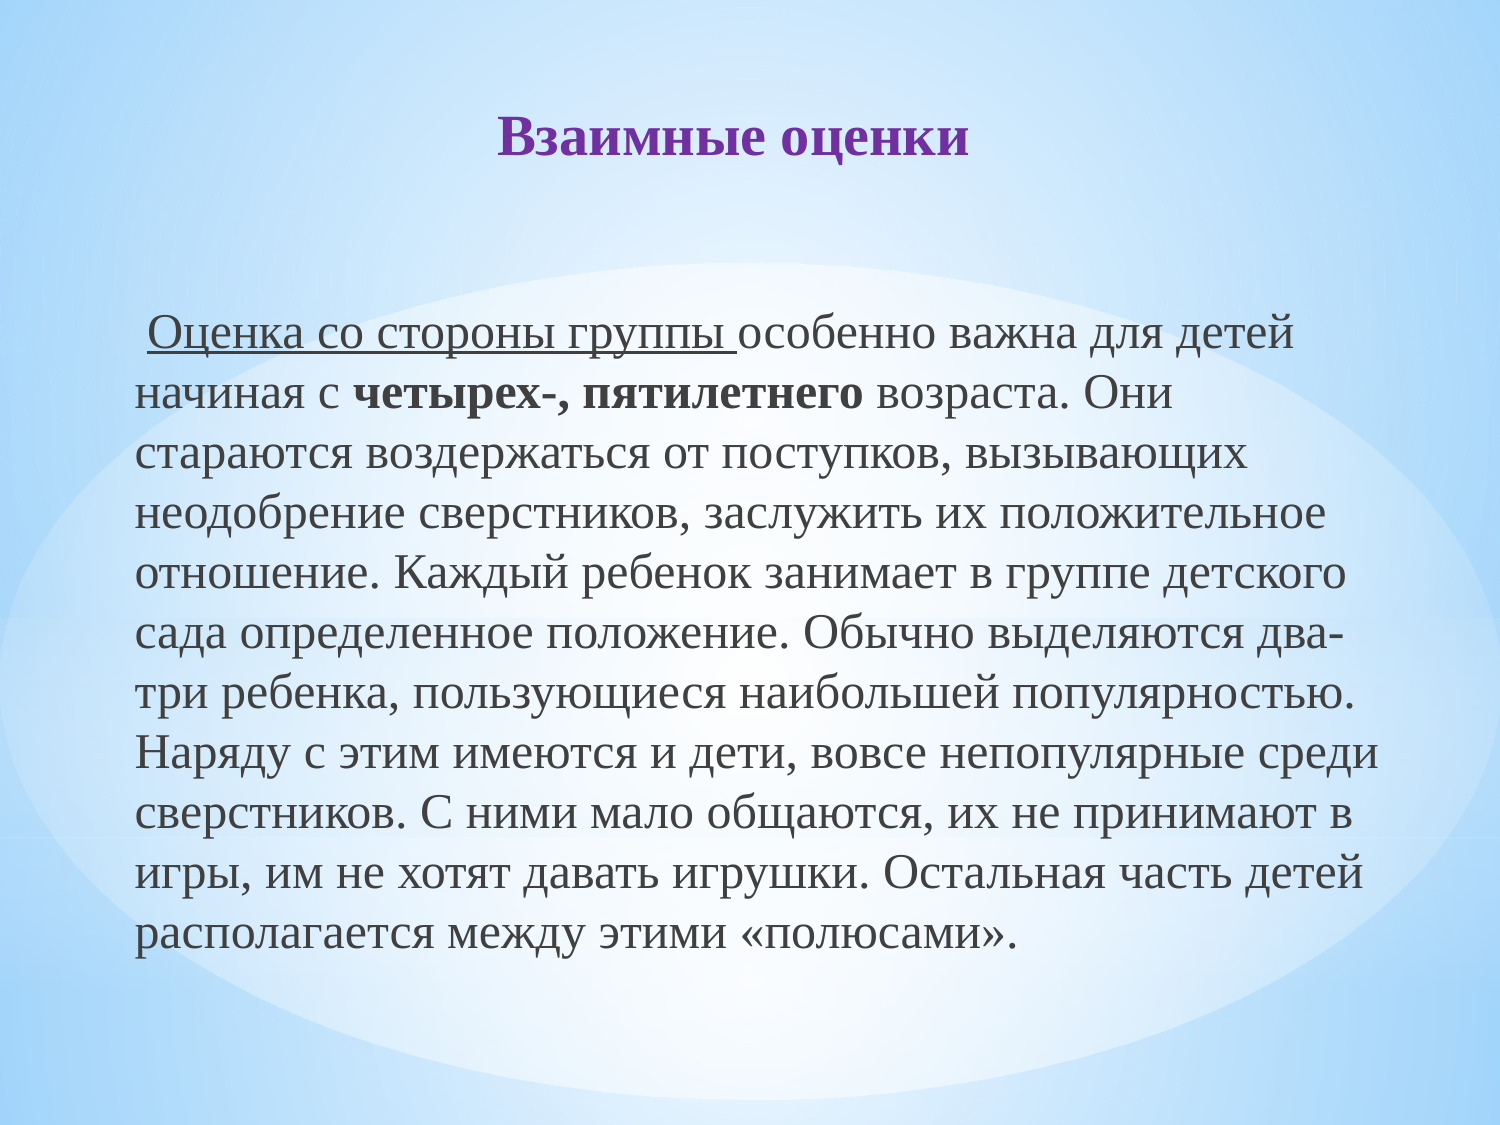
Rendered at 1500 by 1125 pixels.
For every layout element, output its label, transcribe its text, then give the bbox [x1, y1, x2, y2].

list Оценка со стороны группы особенно важна для детей начиная с четырех-, пятилетнего возраста. Они стараются воздержаться от поступков, вызывающих неодобрение сверстников, заслужить их положительное отношение. Каждый ребенок занимает в группе детского сада определенное положение. Обычно выделяются два-три ребенка, пользующиеся наибольшей популярностью. Наряду с этим имеются и дети, вовсе непопулярные среди сверстников. С ними мало общаются, их не принимают в игры, им не хотят давать игрушки. Остальная часть детей располагается между этими «полюсами». [112, 290, 1412, 1047]
title Взаимные оценки [206, 90, 1275, 278]
